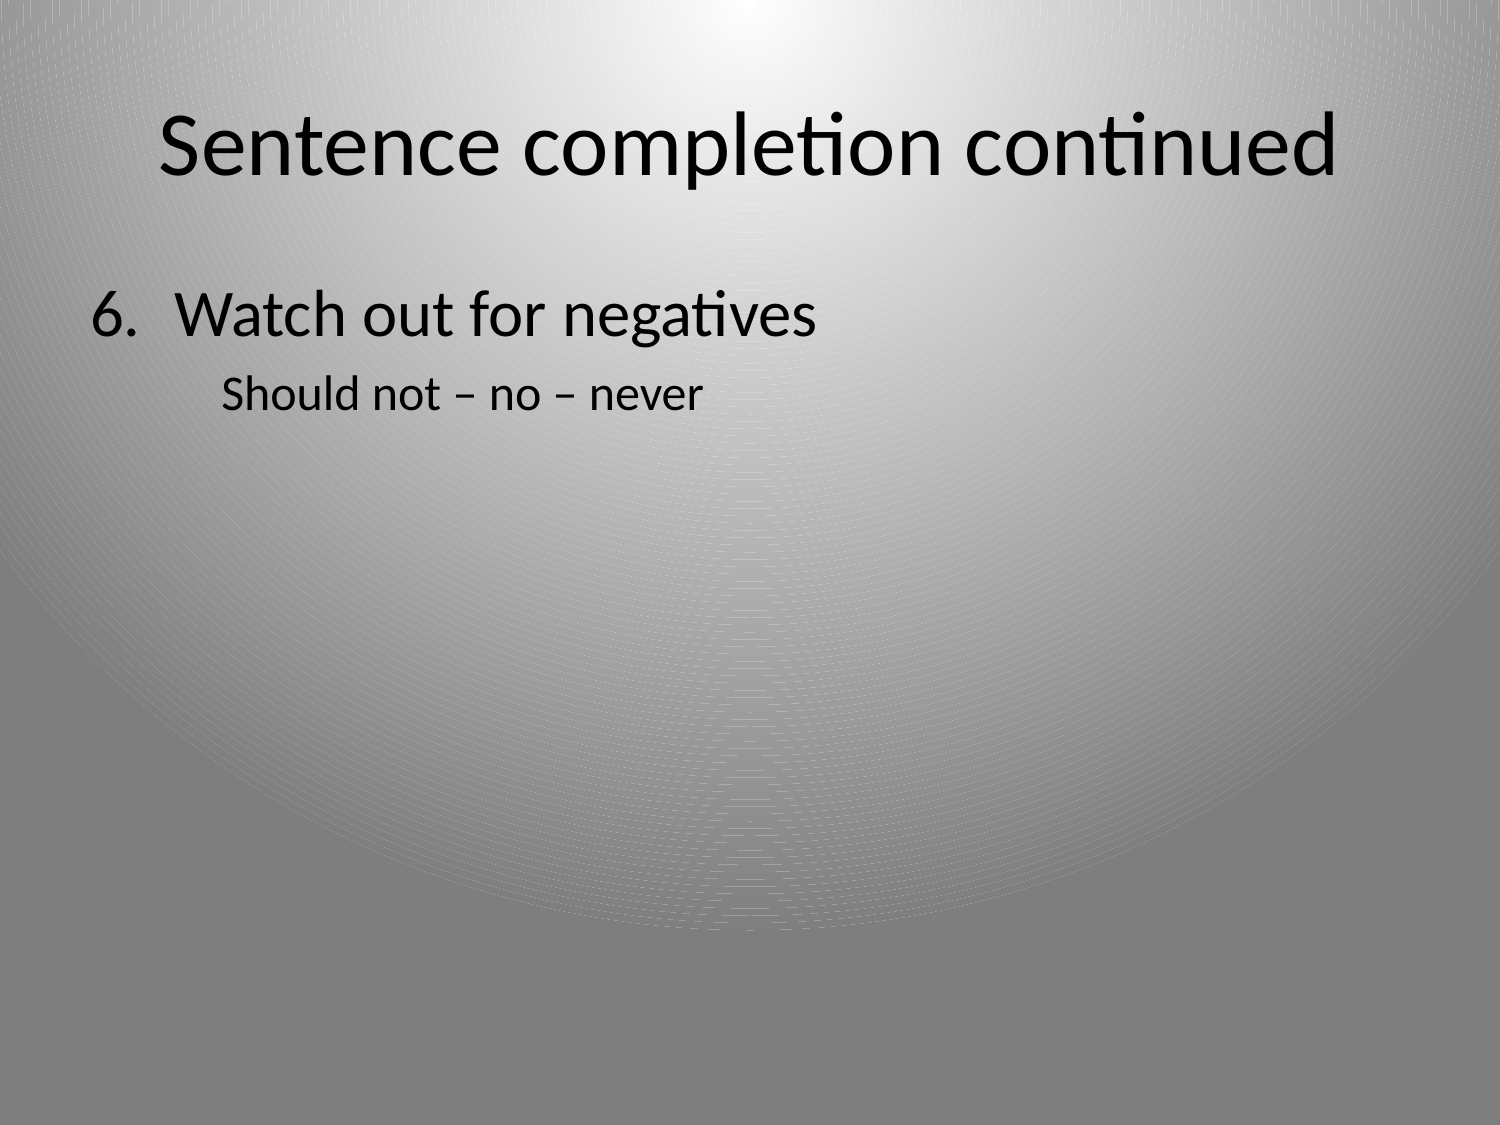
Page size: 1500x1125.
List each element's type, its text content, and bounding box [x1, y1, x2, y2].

title Sentence completion continued [75, 45, 1425, 233]
list Watch out for negatives Should not – no – never [75, 262, 1425, 1005]
